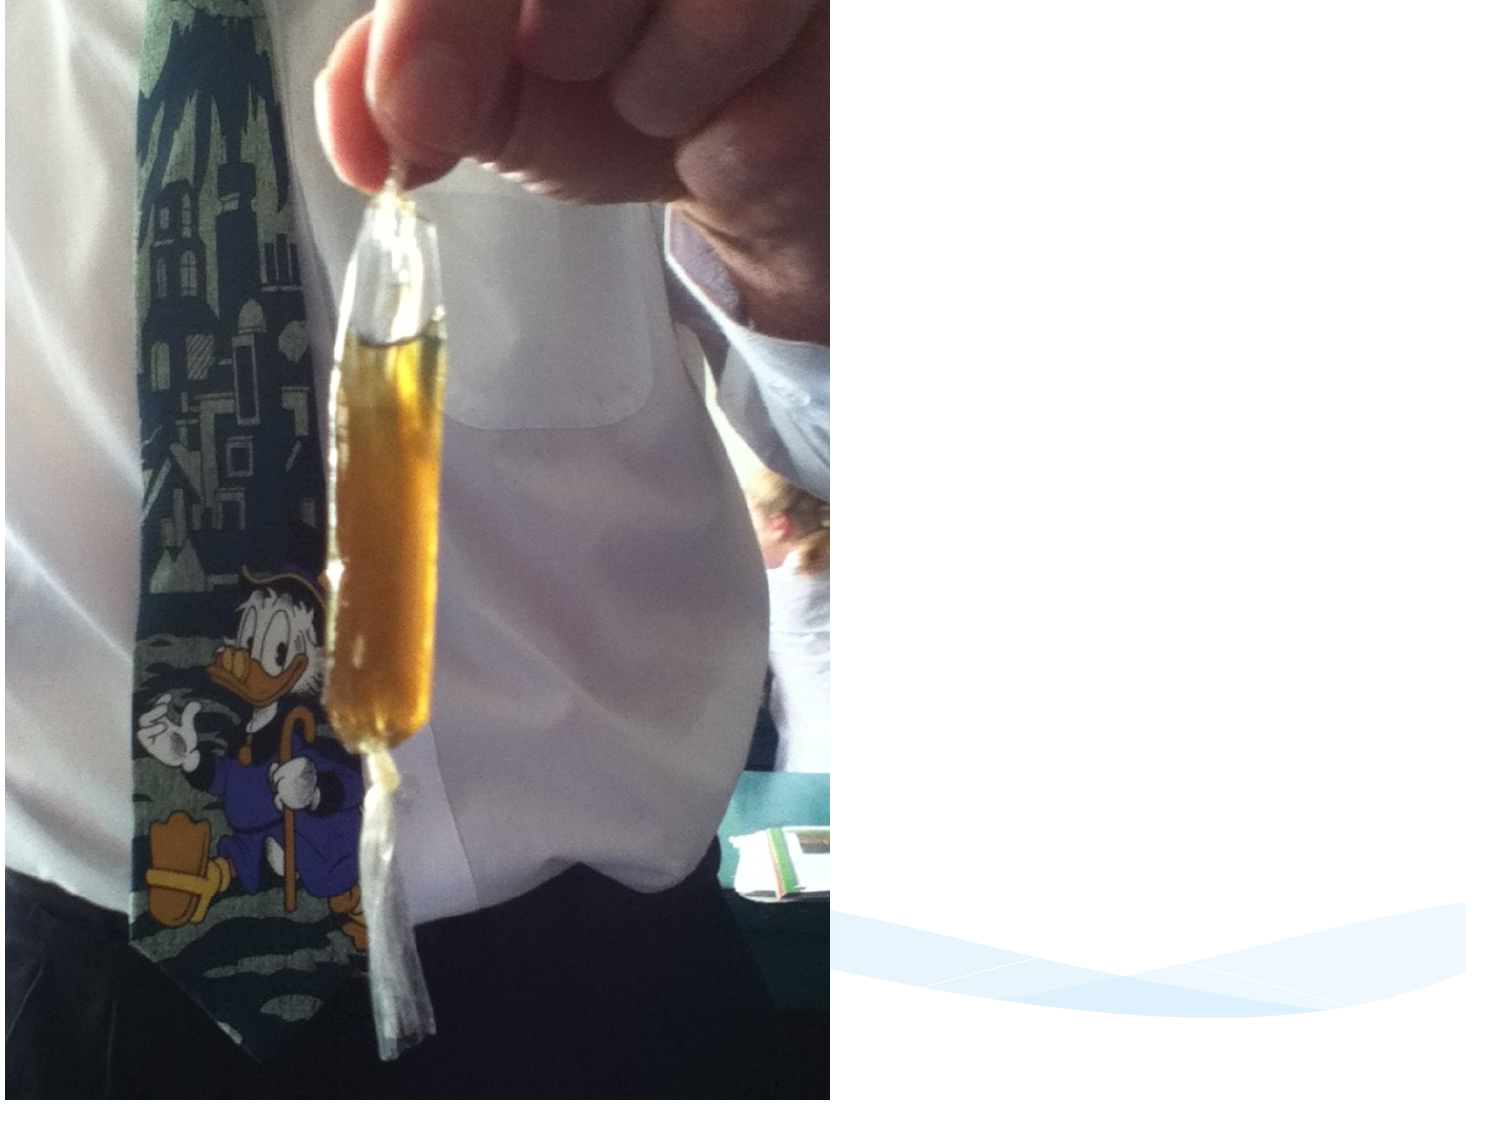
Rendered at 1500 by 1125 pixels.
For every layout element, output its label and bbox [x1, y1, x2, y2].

picture [0, 1, 967, 1099]
